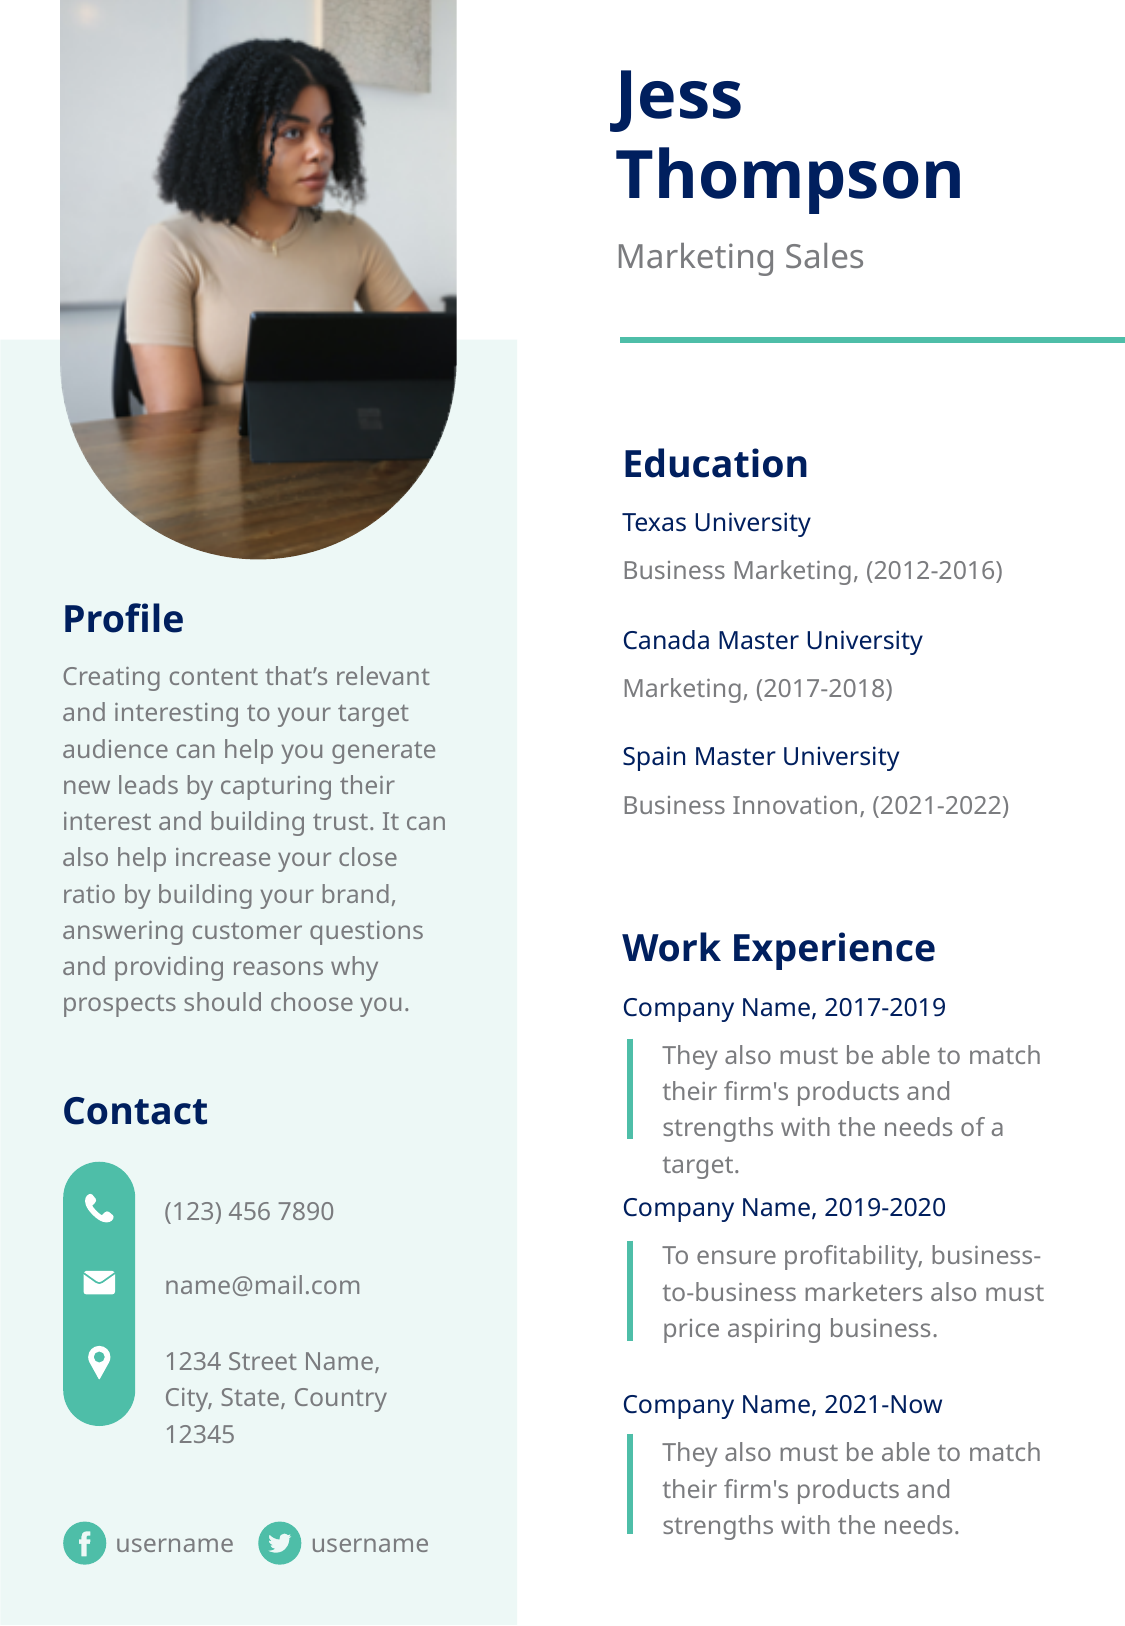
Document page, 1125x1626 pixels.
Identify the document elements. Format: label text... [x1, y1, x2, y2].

text_box Company Name, 2019-2020 [607, 1177, 1078, 1229]
text_box Canada Master University [607, 610, 1078, 662]
text_box username [296, 1520, 447, 1566]
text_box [83, 1270, 116, 1295]
text_box Business Marketing, (2012-2016) [607, 544, 1078, 593]
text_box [600, 44, 1071, 284]
text_box [258, 1521, 296, 1565]
text_box They also must be able to match their firm's products and strengths with the needs. [647, 1426, 1078, 1547]
text_box [0, 339, 518, 1625]
text_box [85, 1193, 114, 1223]
text_box Profile [47, 587, 470, 646]
text_box Contact [47, 1079, 470, 1140]
text_box Spain Master University [607, 727, 1078, 779]
text_box Education [607, 432, 1078, 493]
text_box Company Name, 2017-2019 [607, 977, 1078, 1029]
picture [59, 0, 457, 560]
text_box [149, 1182, 443, 1417]
text_box To ensure profitability, business-to-business marketers also must price aspiring business. [647, 1229, 1078, 1350]
text_box Texas University [607, 493, 1078, 544]
text_box [88, 1345, 111, 1380]
text_box Business Innovation, (2021-2022) [607, 779, 1078, 827]
text_box Work Experience [607, 916, 1078, 977]
text_box [63, 1521, 100, 1565]
text_box Marketing, (2017-2018) [607, 662, 1078, 710]
text_box Creating content that’s relevant and interesting to your target audience can help you generate new leads by capturing their interest and building trust. It can also help increase your close ratio by building your brand, answering customer questions and providing reasons why prospects should choose you. [47, 646, 470, 1025]
text_box They also must be able to match their firm's products and strengths with the needs of a target. [647, 1029, 1078, 1177]
text_box username [100, 1520, 251, 1566]
text_box [62, 1160, 137, 1428]
text_box Company Name, 2021-Now [607, 1374, 1078, 1426]
